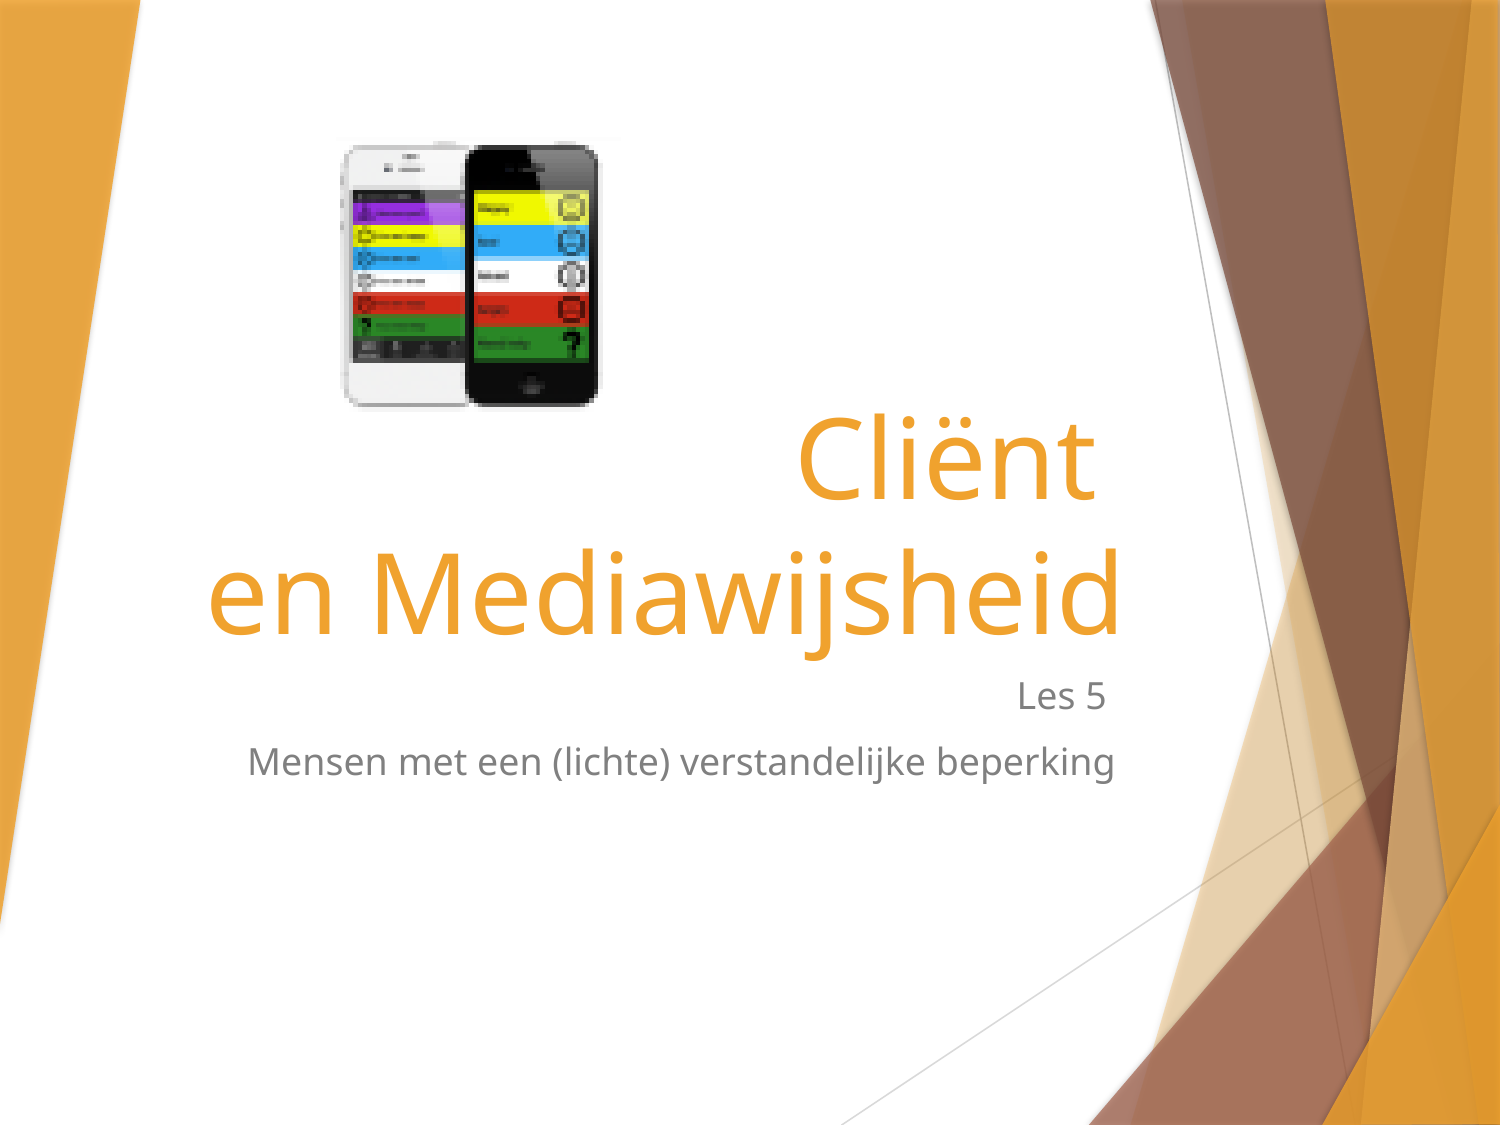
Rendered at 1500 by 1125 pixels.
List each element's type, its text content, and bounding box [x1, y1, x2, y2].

picture [336, 136, 621, 422]
title Cliënt en Mediawijsheid [185, 394, 1142, 664]
subtitle Les 5 Mensen met een (lichte) verstandelijke beperking [185, 664, 1142, 845]
